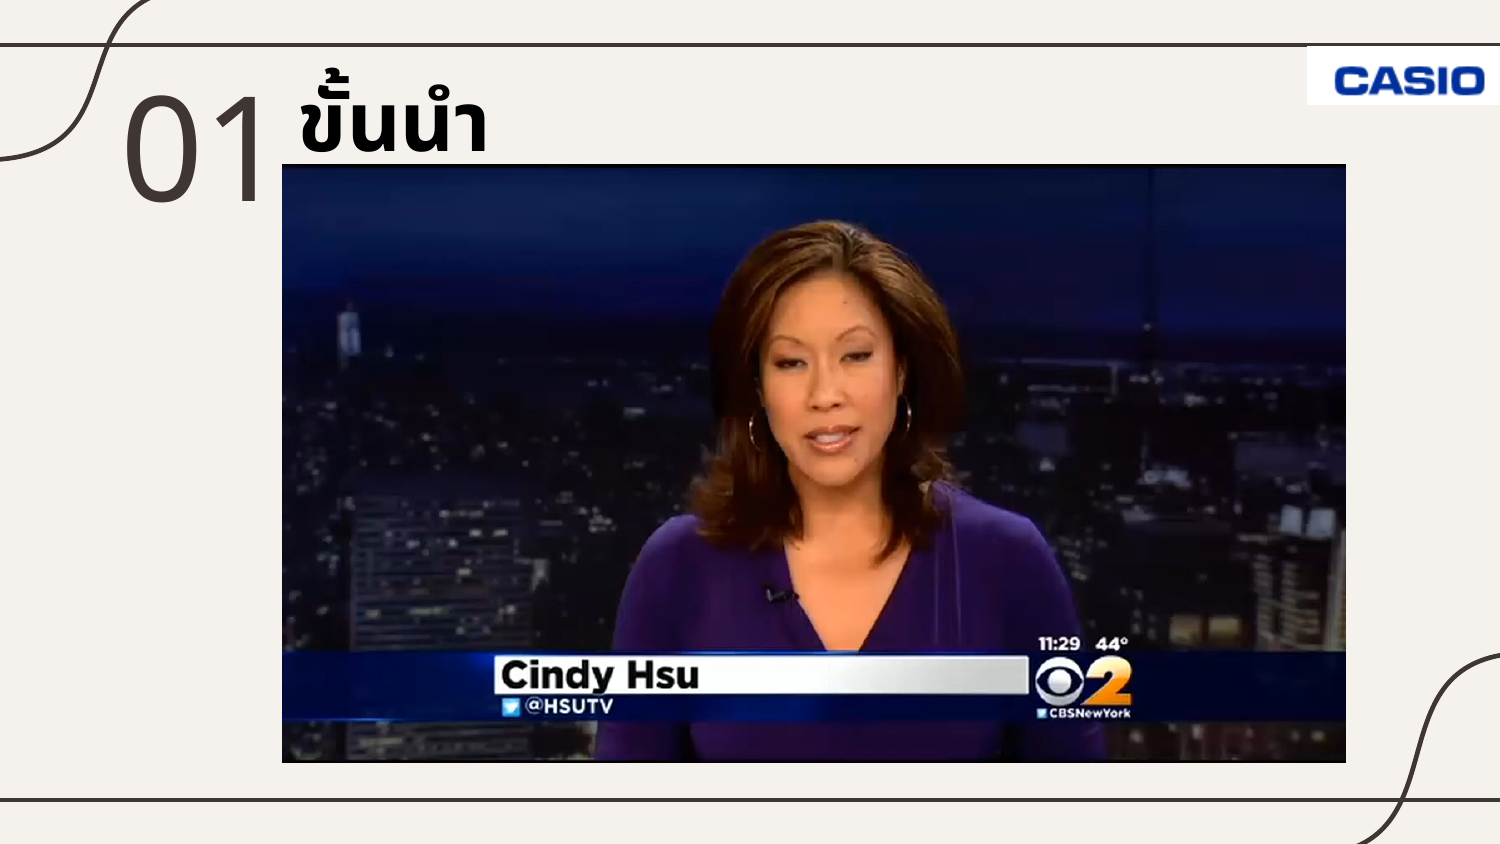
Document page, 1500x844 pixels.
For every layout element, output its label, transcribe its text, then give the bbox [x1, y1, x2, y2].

title 01 [105, 40, 376, 201]
picture [282, 164, 1346, 763]
picture [1307, 46, 1500, 105]
title ขั้นนำ [376, 53, 893, 163]
